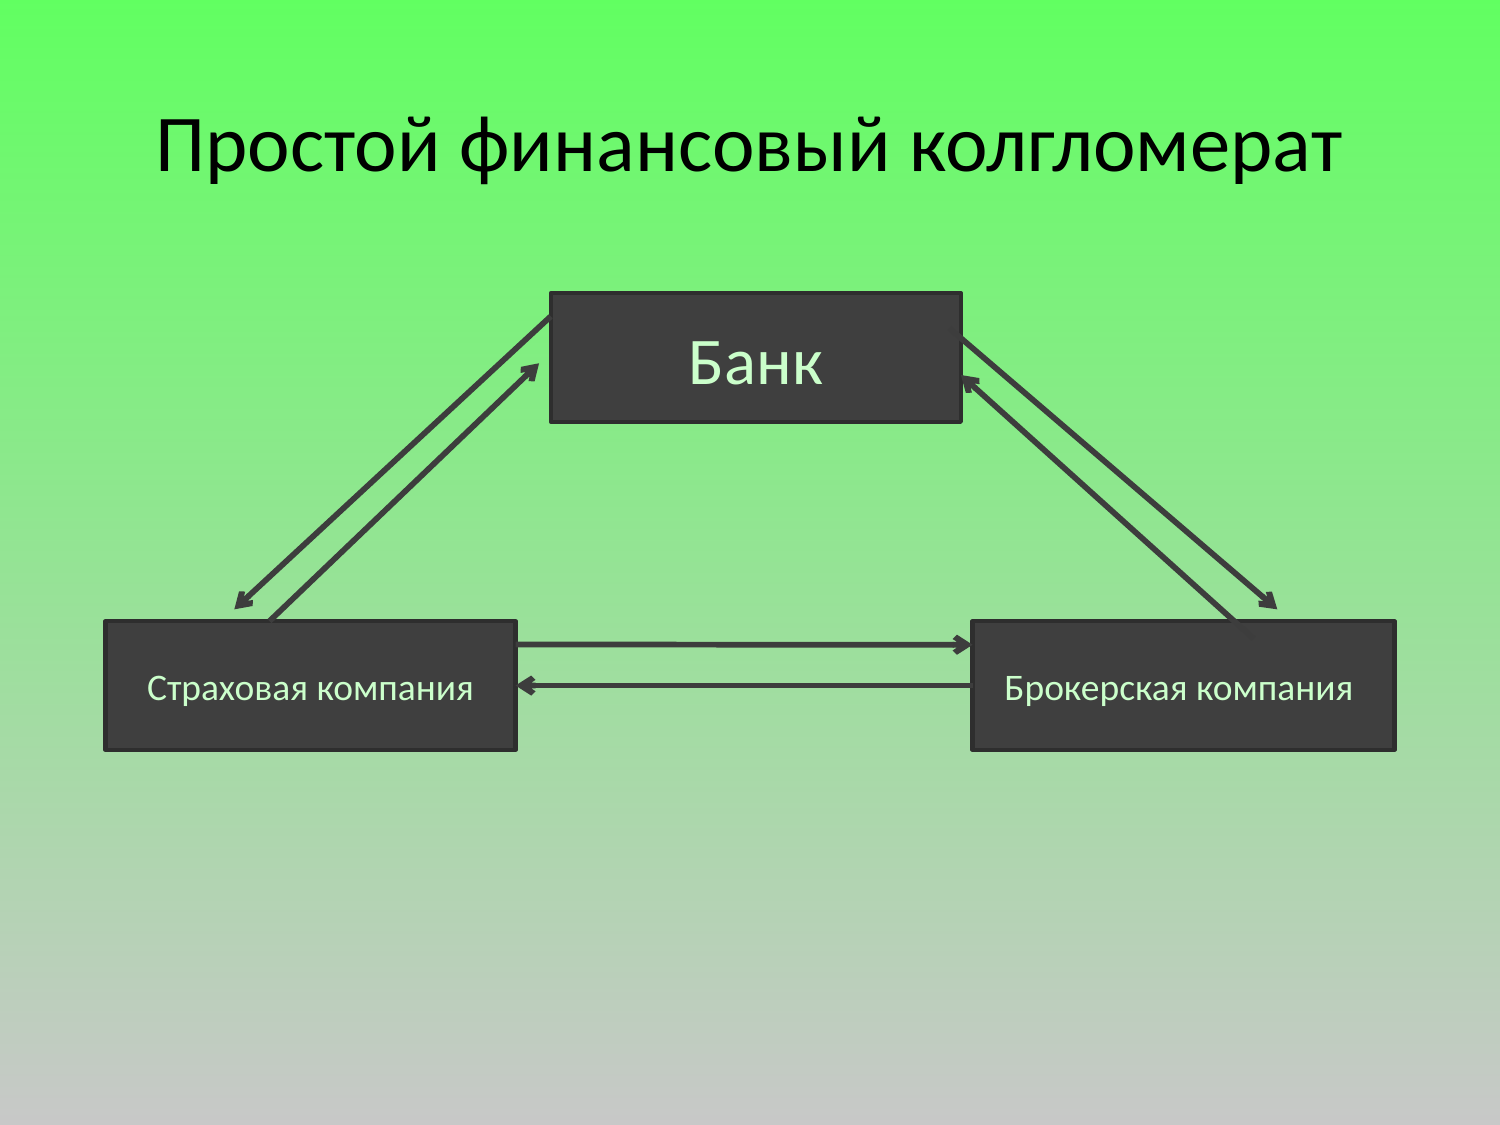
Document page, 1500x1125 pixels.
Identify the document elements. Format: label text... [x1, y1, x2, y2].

title Простой финансовый колгломерат [74, 44, 1426, 233]
text_box Банк [549, 291, 963, 424]
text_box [234, 316, 551, 610]
text_box Страховая компания [103, 619, 518, 752]
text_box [269, 362, 540, 622]
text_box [948, 327, 1278, 610]
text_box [960, 374, 1255, 640]
text_box Брокерская компания [970, 619, 1397, 752]
